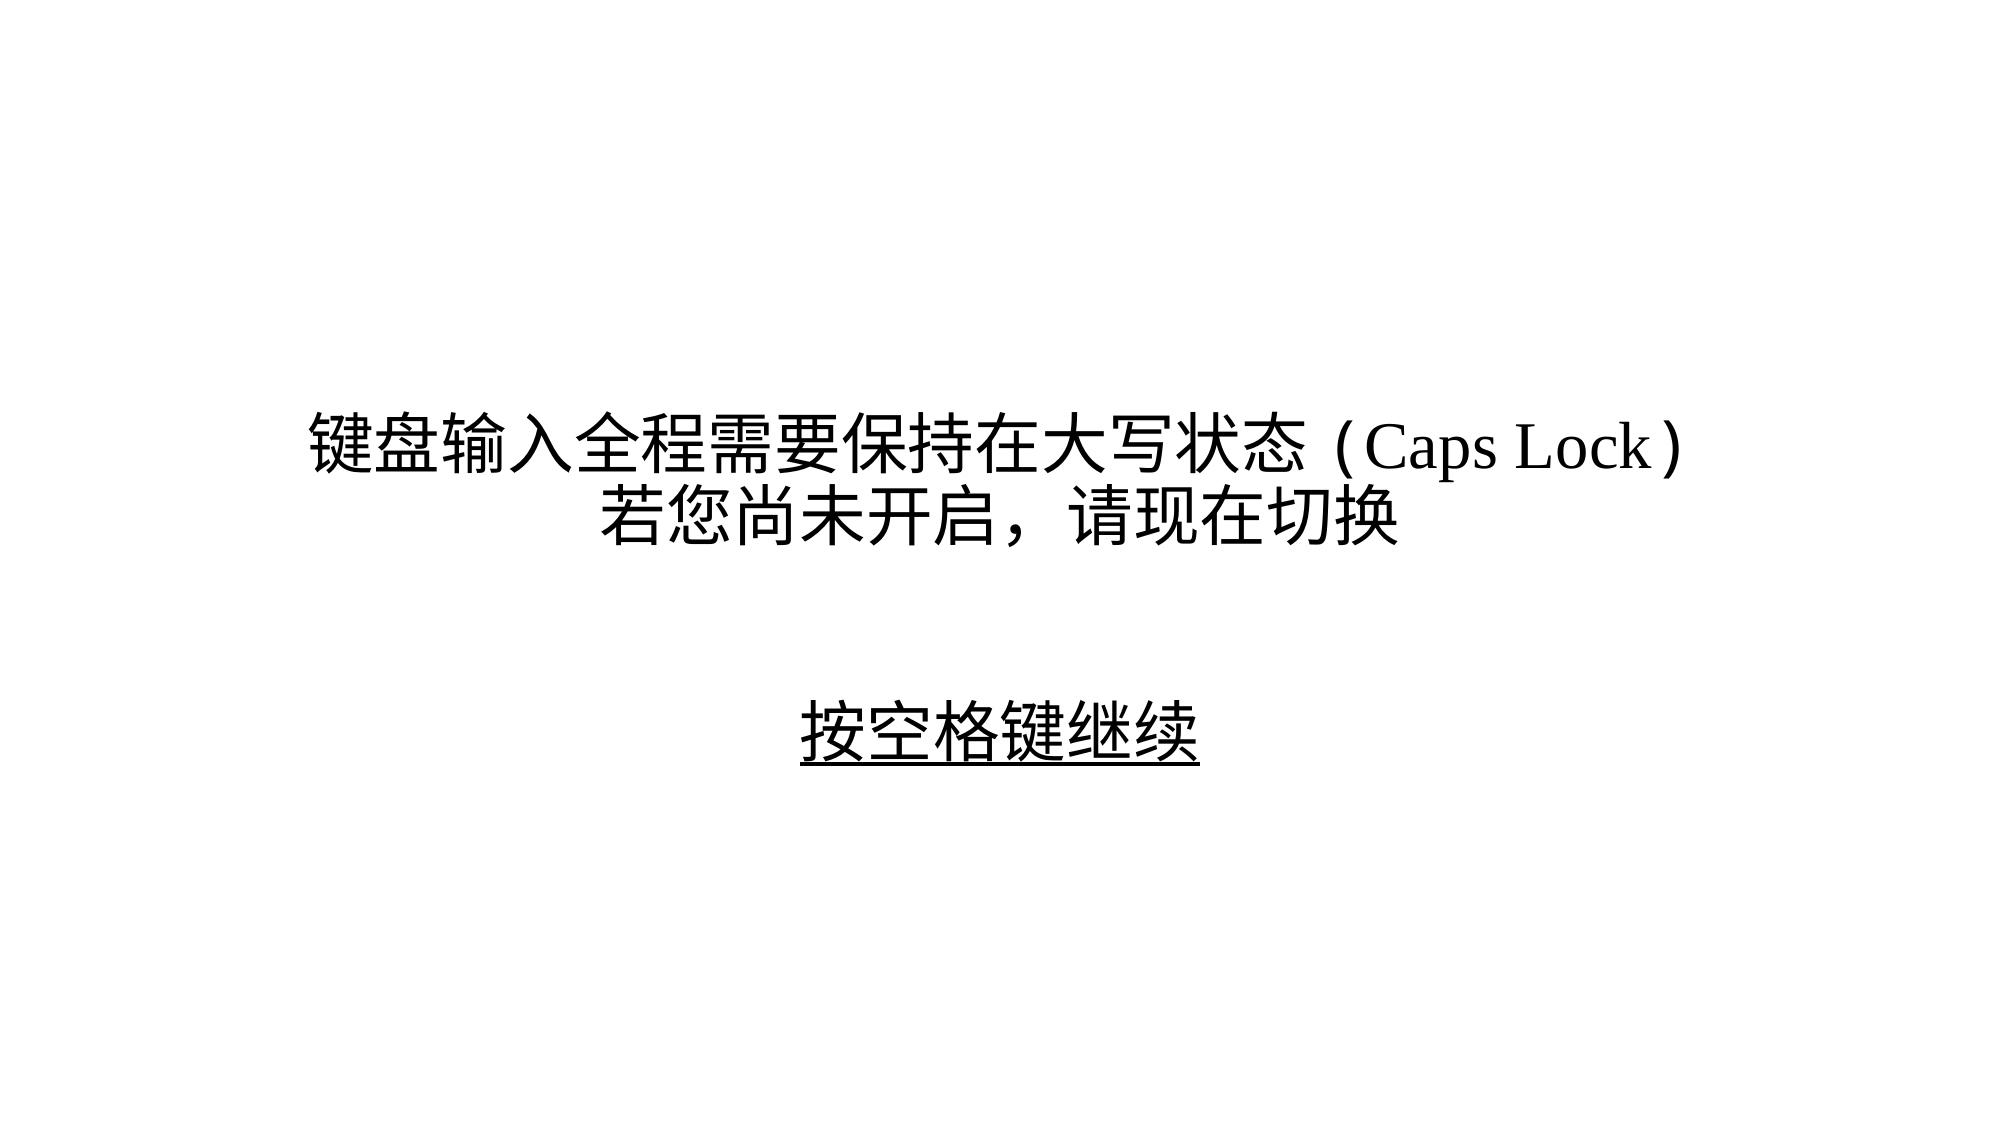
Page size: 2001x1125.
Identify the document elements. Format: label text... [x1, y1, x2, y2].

title 键盘输入全程需要保持在大写状态(Caps Lock) 若您尚未开启，请现在切换 按空格键继续 [143, 295, 1857, 779]
